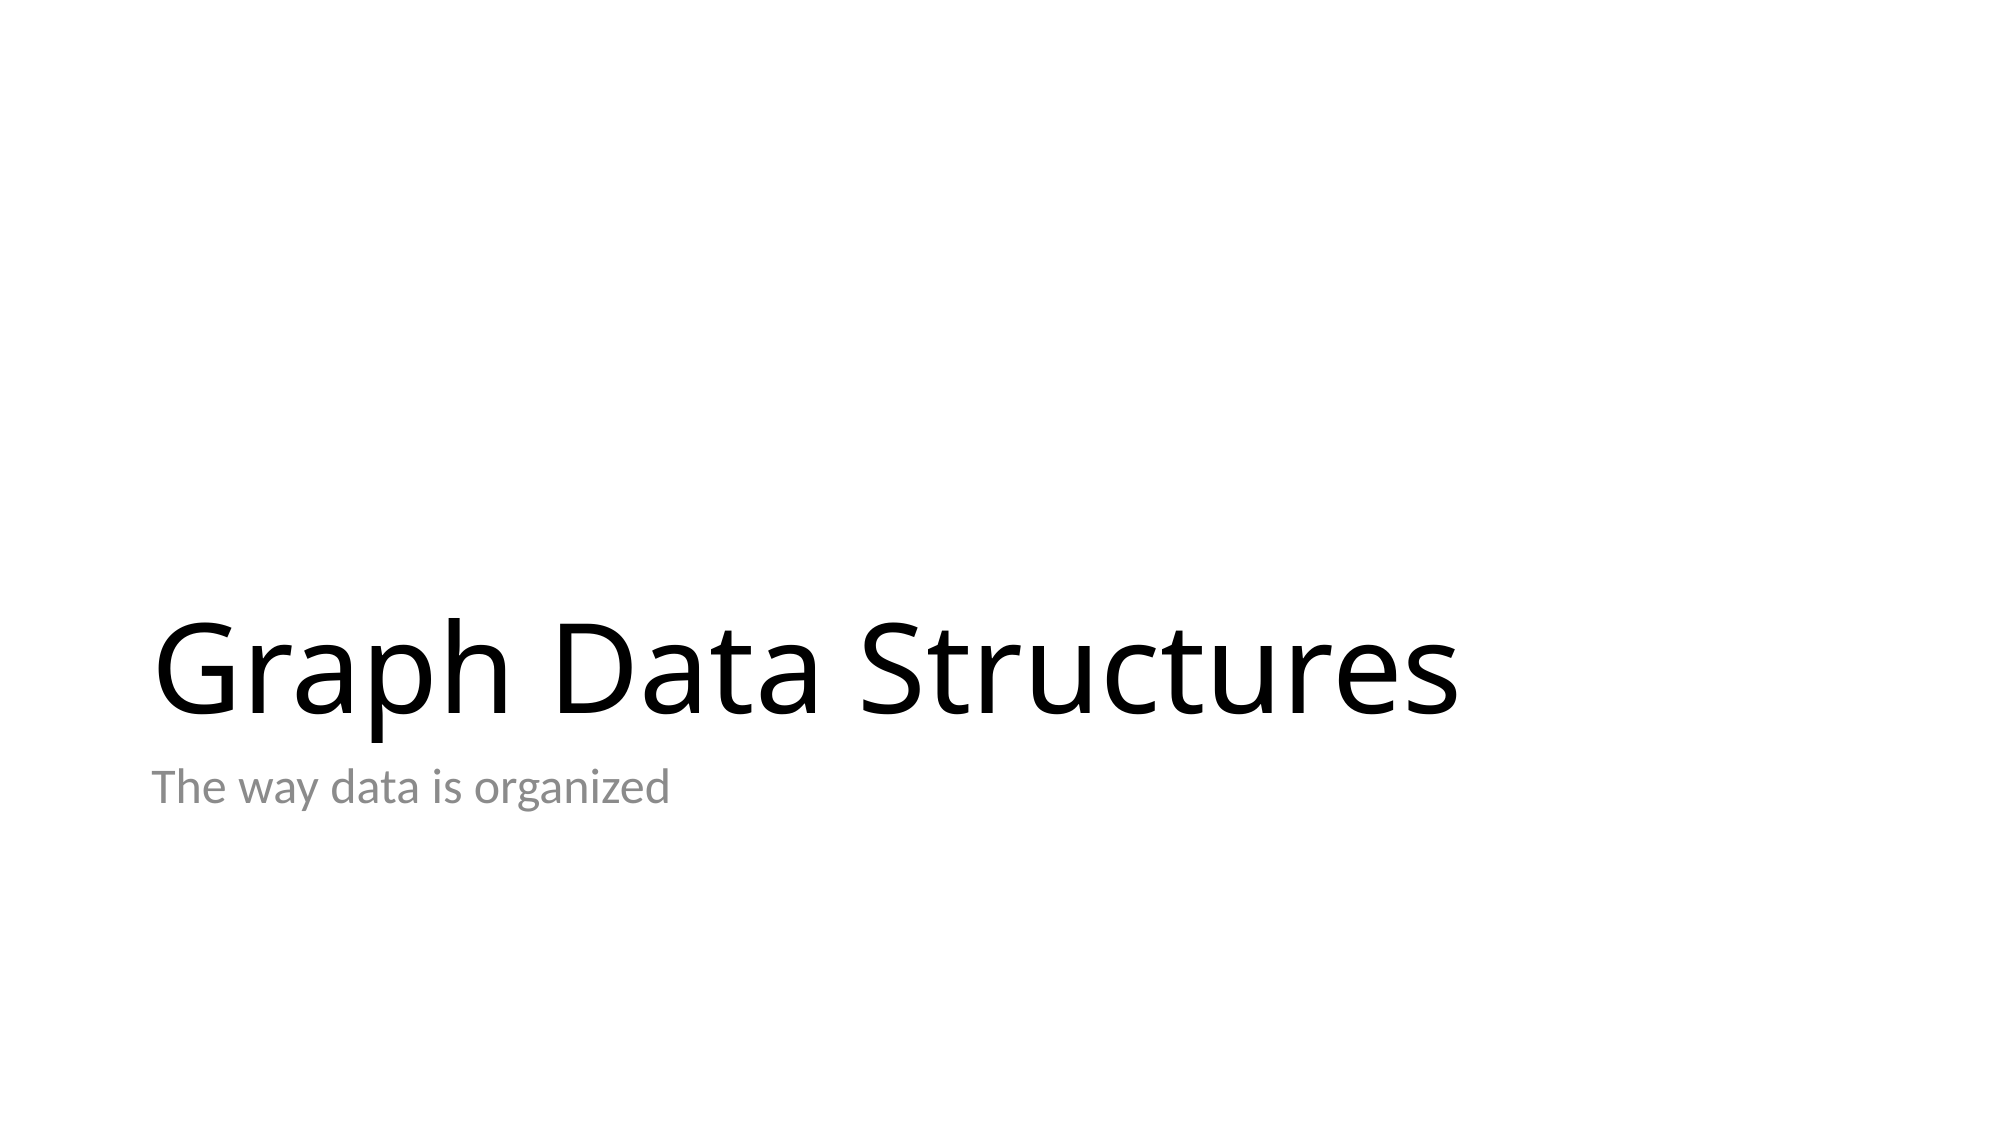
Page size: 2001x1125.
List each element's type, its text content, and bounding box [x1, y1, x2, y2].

list The way data is organized [136, 752, 1862, 999]
title Graph Data Structures [136, 280, 1862, 749]
